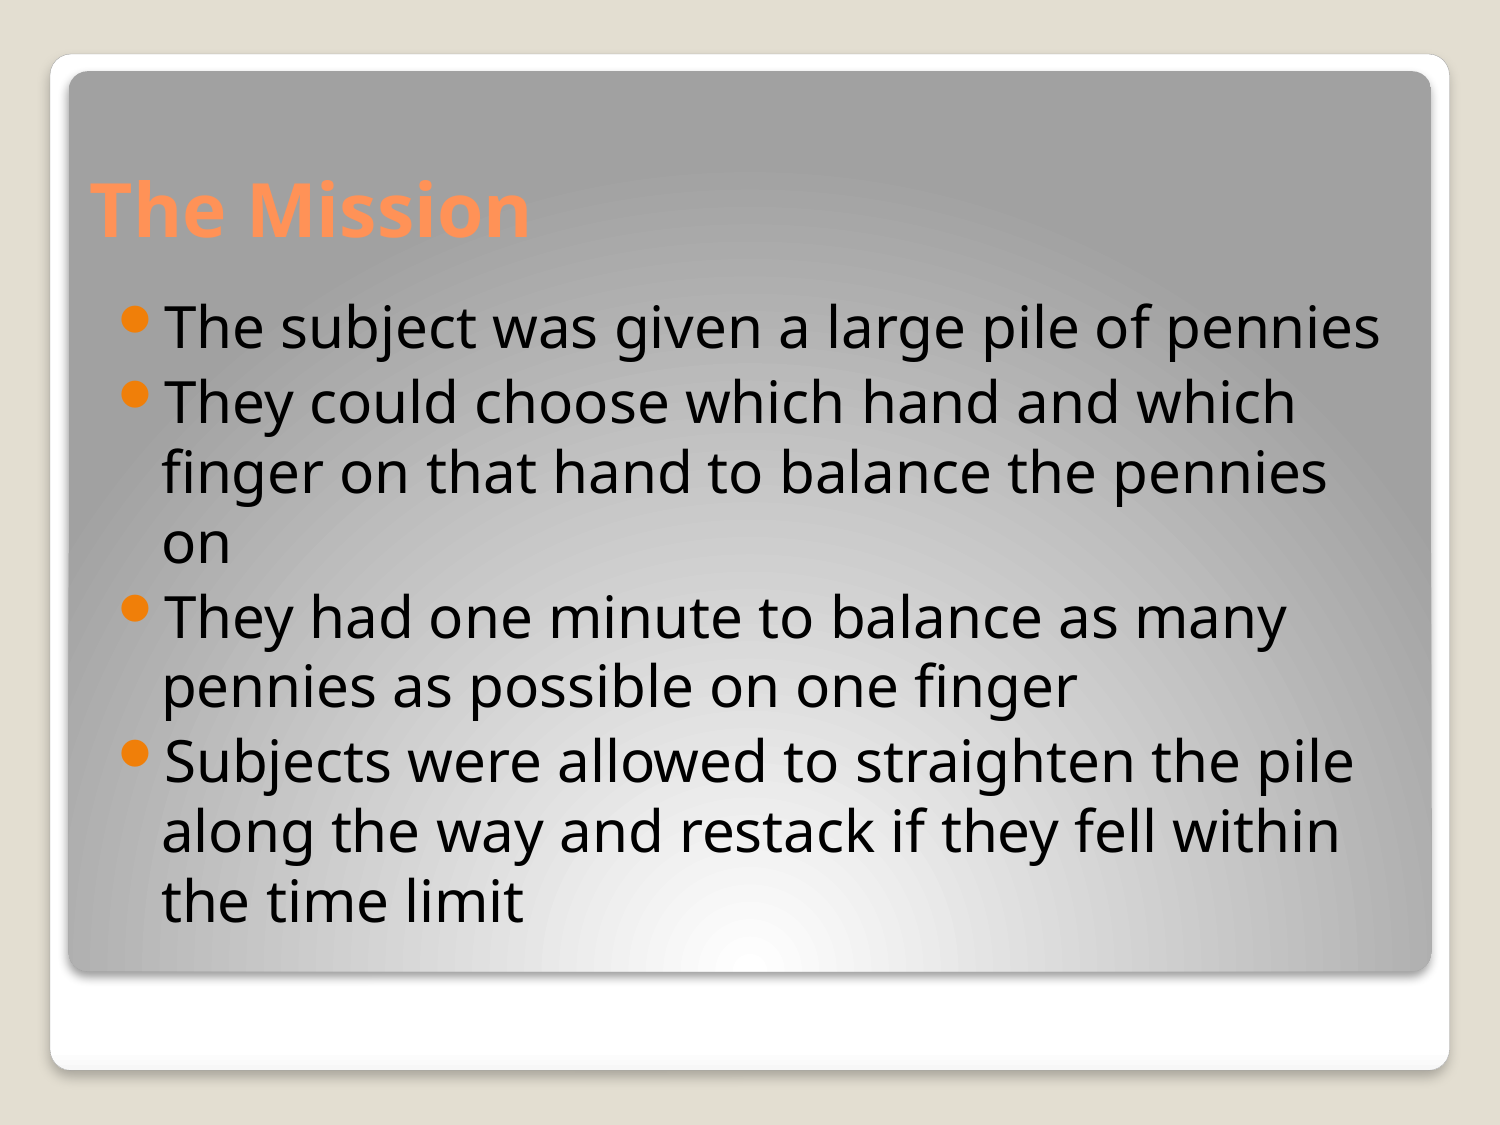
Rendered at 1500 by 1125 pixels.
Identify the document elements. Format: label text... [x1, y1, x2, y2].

list The subject was given a large pile of pennies They could choose which hand and which finger on that hand to balance the pennies on They had one minute to balance as many pennies as possible on one finger Subjects were allowed to straighten the pile along the way and restack if they fell within the time limit [87, 275, 1430, 962]
title The Mission [75, 87, 1418, 260]
